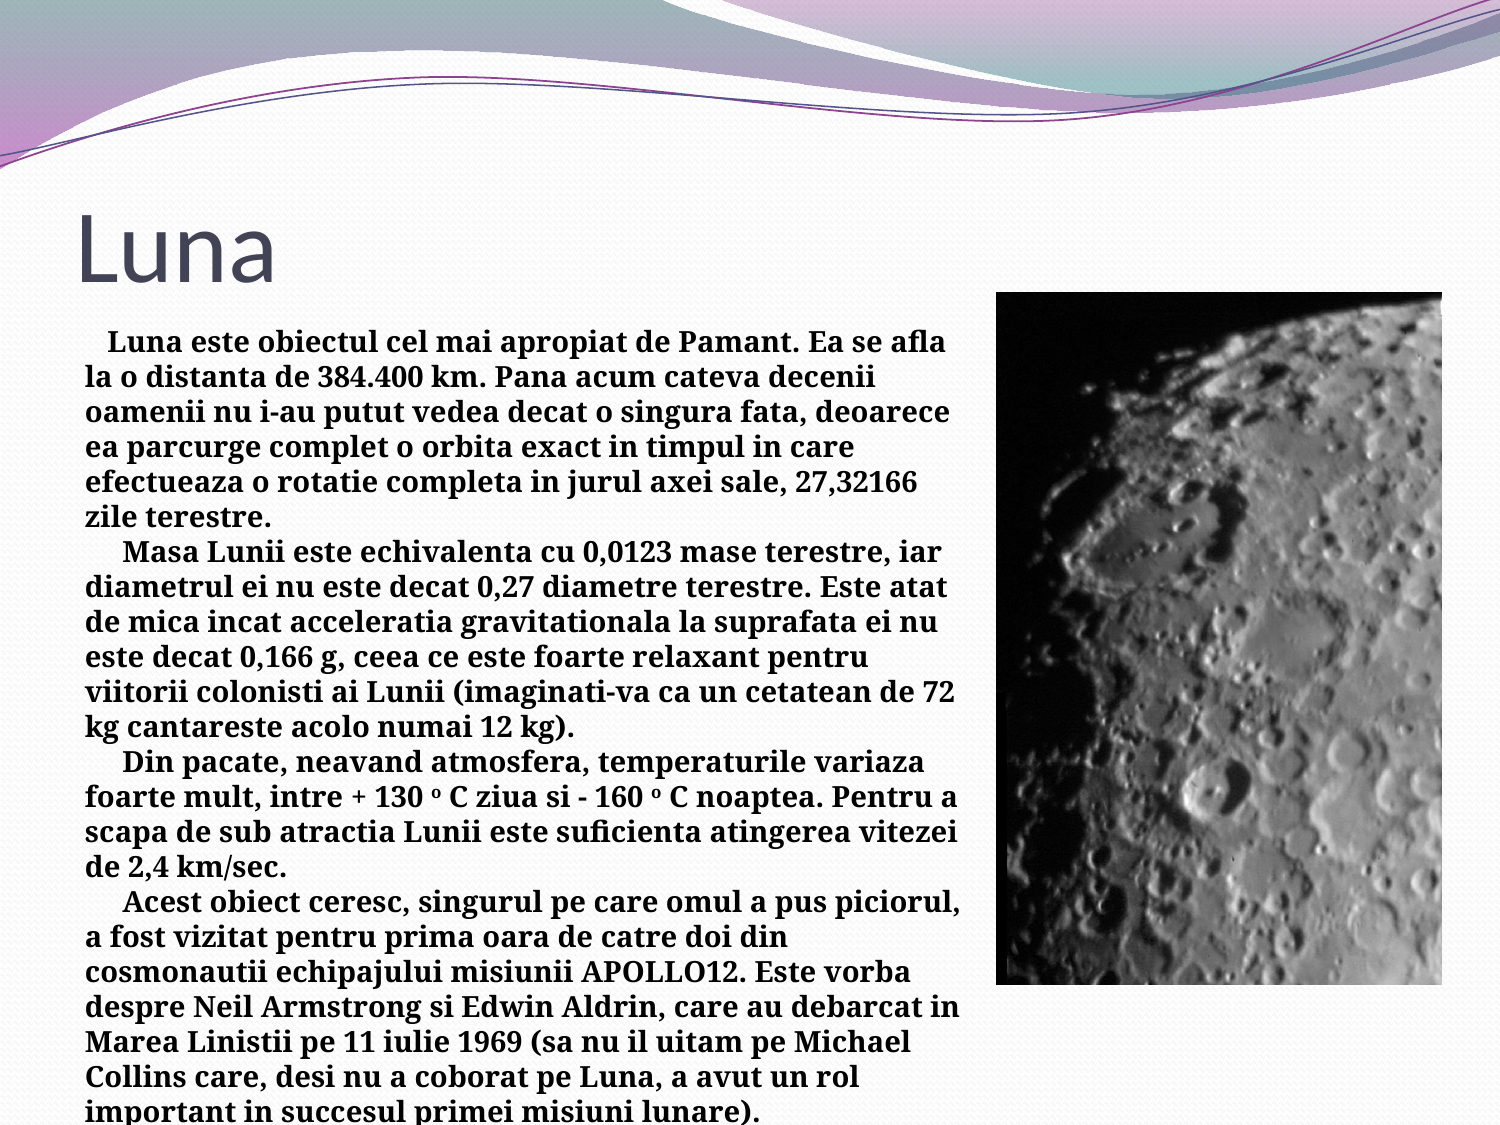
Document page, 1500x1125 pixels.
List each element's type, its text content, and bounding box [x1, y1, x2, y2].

title Luna [74, 115, 1438, 304]
picture [995, 292, 1442, 985]
text_box Luna este obiectul cel mai apropiat de Pamant. Ea se afla la o distanta de 384.400 km. Pana acum cateva decenii oamenii nu i-au putut vedea decat o singura fata, deoarece ea parcurge complet o orbita exact in timpul in care efectueaza o rotatie completa in jurul axei sale, 27,32166 zile terestre. Masa Lunii este echivalenta cu 0,0123 mase terestre, iar diametrul ei nu este decat 0,27 diametre terestre. Este atat de mica incat acceleratia gravitationala la suprafata ei nu este decat 0,166 g, ceea ce este foarte relaxant pentru viitorii colonisti ai Lunii (imaginati-va ca un cetatean de 72 kg cantareste acolo numai 12 kg). Din pacate, neavand atmosfera, temperaturile variaza foarte mult, intre + 130 o C ziua si - 160 o C noaptea. Pentru a scapa de sub atractia Lunii este suficienta atingerea vitezei de 2,4 km/sec. Acest obiect ceresc, singurul pe care omul a pus piciorul, a fost vizitat pentru prima oara de catre doi din cosmonautii echipajului misiunii APOLLO12. Este vorba despre Neil Armstrong si Edwin Aldrin, care au debarcat in Marea Linistii pe 11 iulie 1969 (sa nu il uitam pe Michael Collins care, desi nu a coborat pe Luna, a avut un rol important in succesul primei misiuni lunare). [70, 316, 985, 1125]
